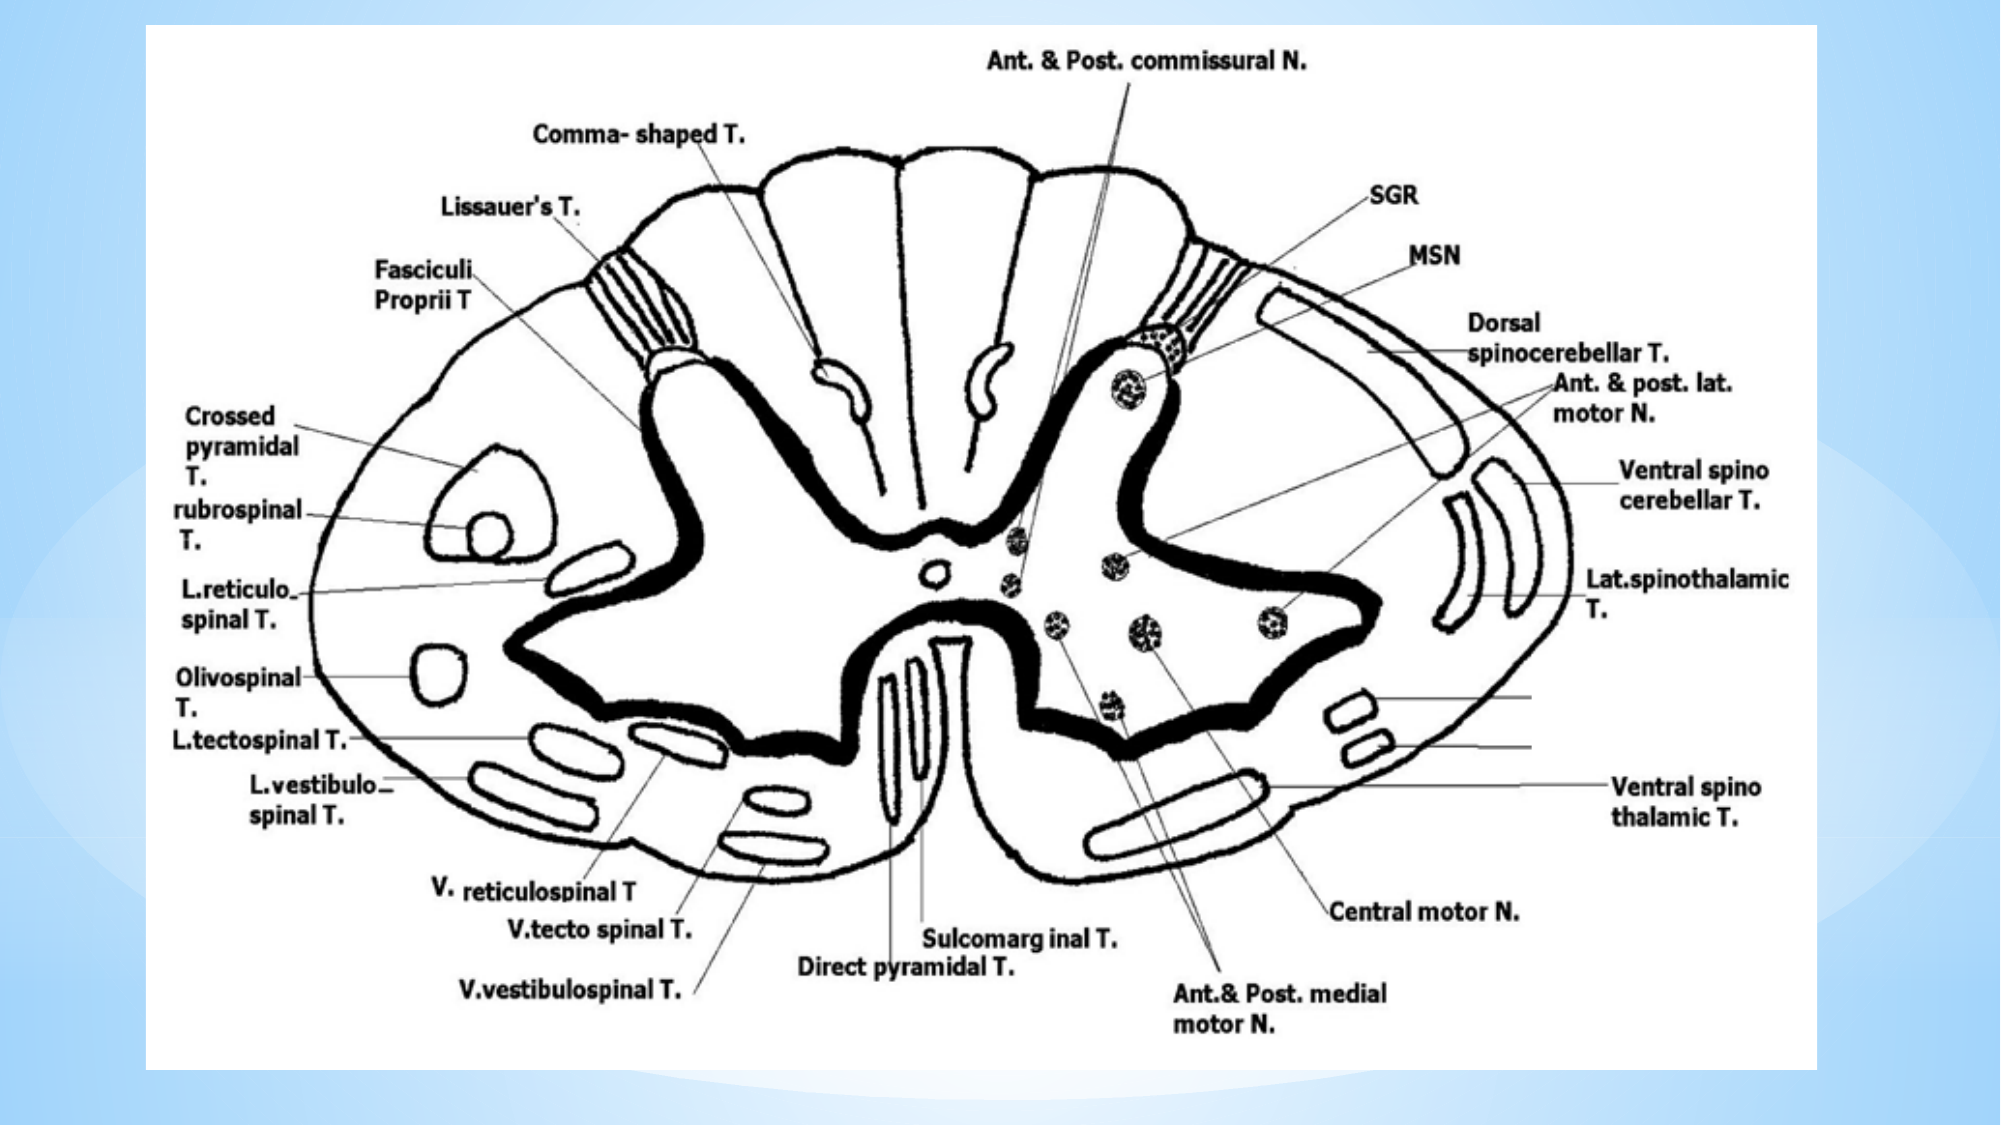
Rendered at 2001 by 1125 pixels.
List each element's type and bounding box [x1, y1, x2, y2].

picture [145, 25, 1818, 1070]
